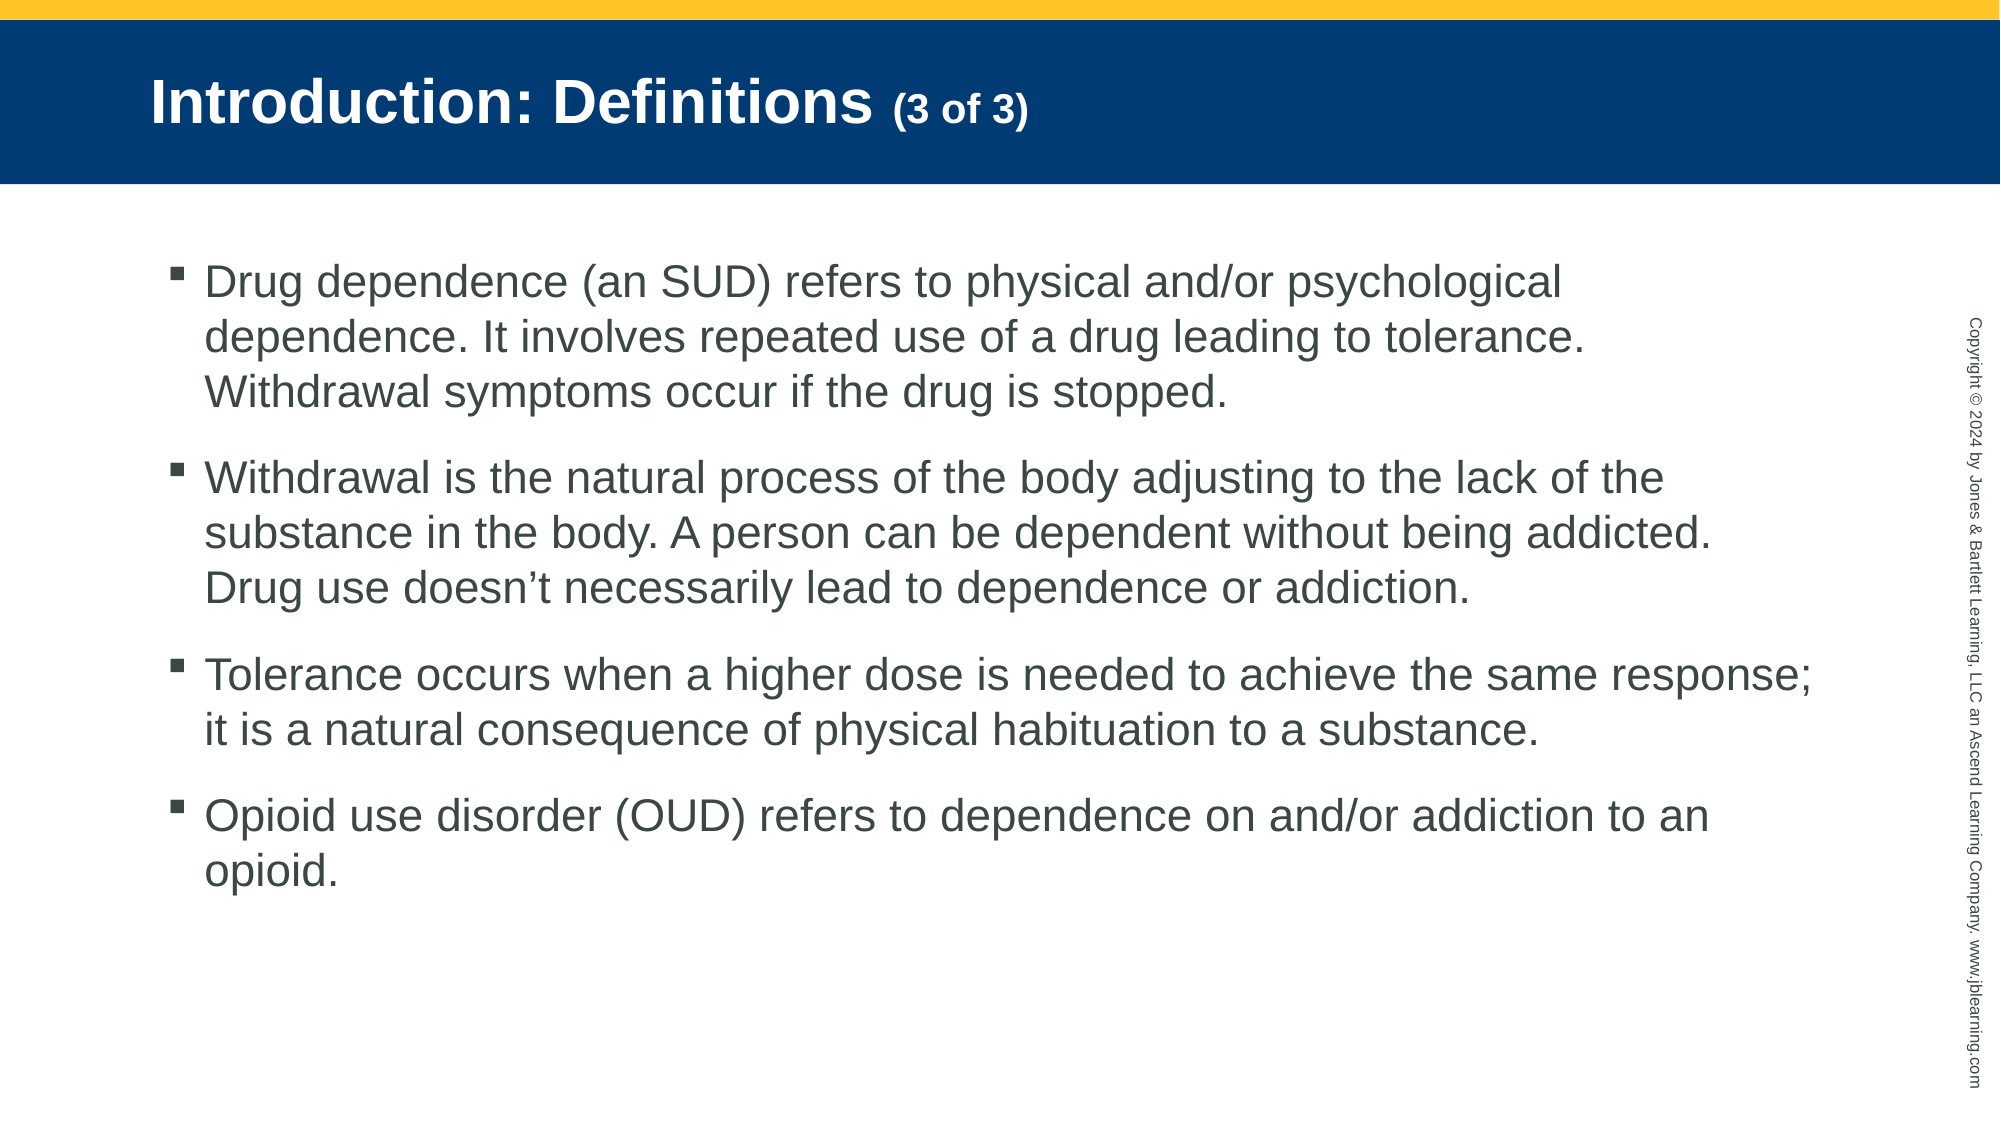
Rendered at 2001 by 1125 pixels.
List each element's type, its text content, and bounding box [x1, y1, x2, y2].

list Drug dependence (an SUD) refers to physical and/or psychological dependence. It involves repeated use of a drug leading to tolerance. Withdrawal symptoms occur if the drug is stopped. Withdrawal is the natural process of the body adjusting to the lack of the substance in the body. A person can be dependent without being addicted. Drug use doesn’t necessarily lead to dependence or addiction. Tolerance occurs when a higher dose is needed to achieve the same response; it is a natural consequence of physical habituation to a substance. Opioid use disorder (OUD) refers to dependence on and/or addiction to an opioid. [151, 244, 1840, 1016]
title Introduction: Definitions (3 of 3) [0, 20, 2000, 185]
